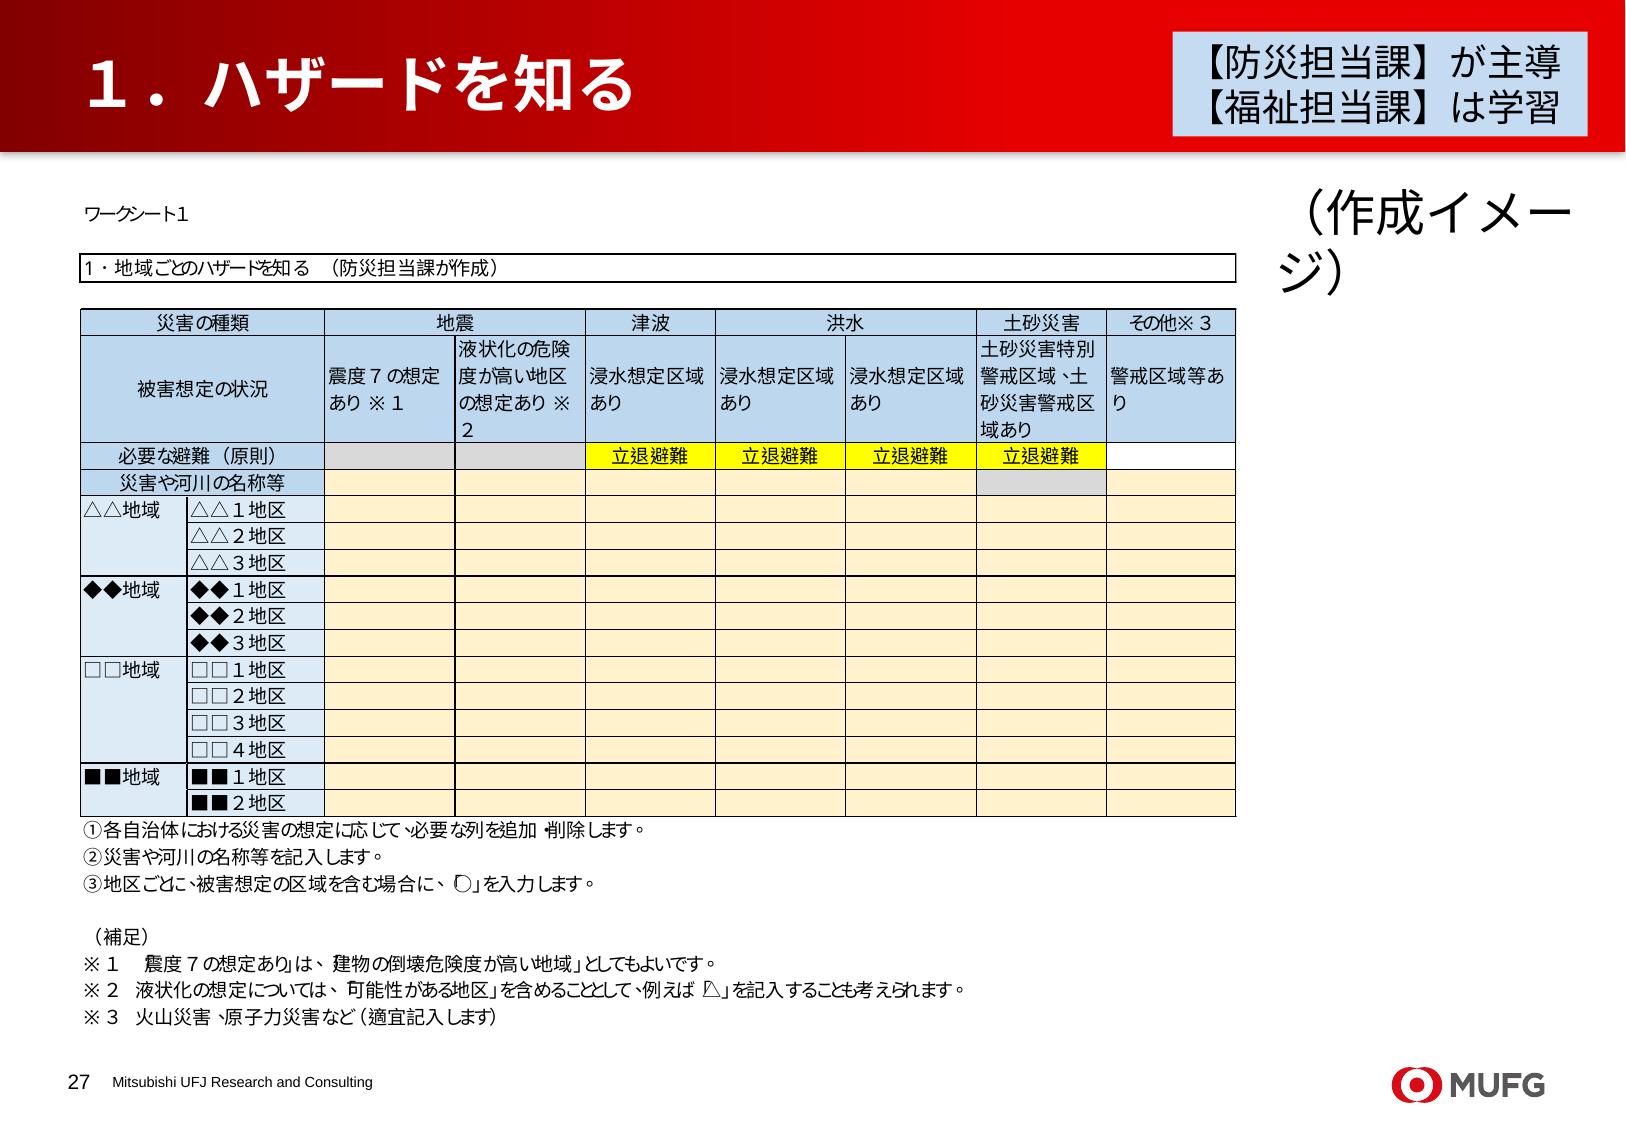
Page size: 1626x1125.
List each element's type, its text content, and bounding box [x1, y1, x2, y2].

text_box （作成イメージ） [1266, 172, 1625, 250]
title １．ハザードを知る [67, 42, 1172, 120]
picture [67, 199, 1238, 1031]
text_box 【防災担当課】が主導 【福祉担当課】は学習 [1172, 31, 1588, 137]
